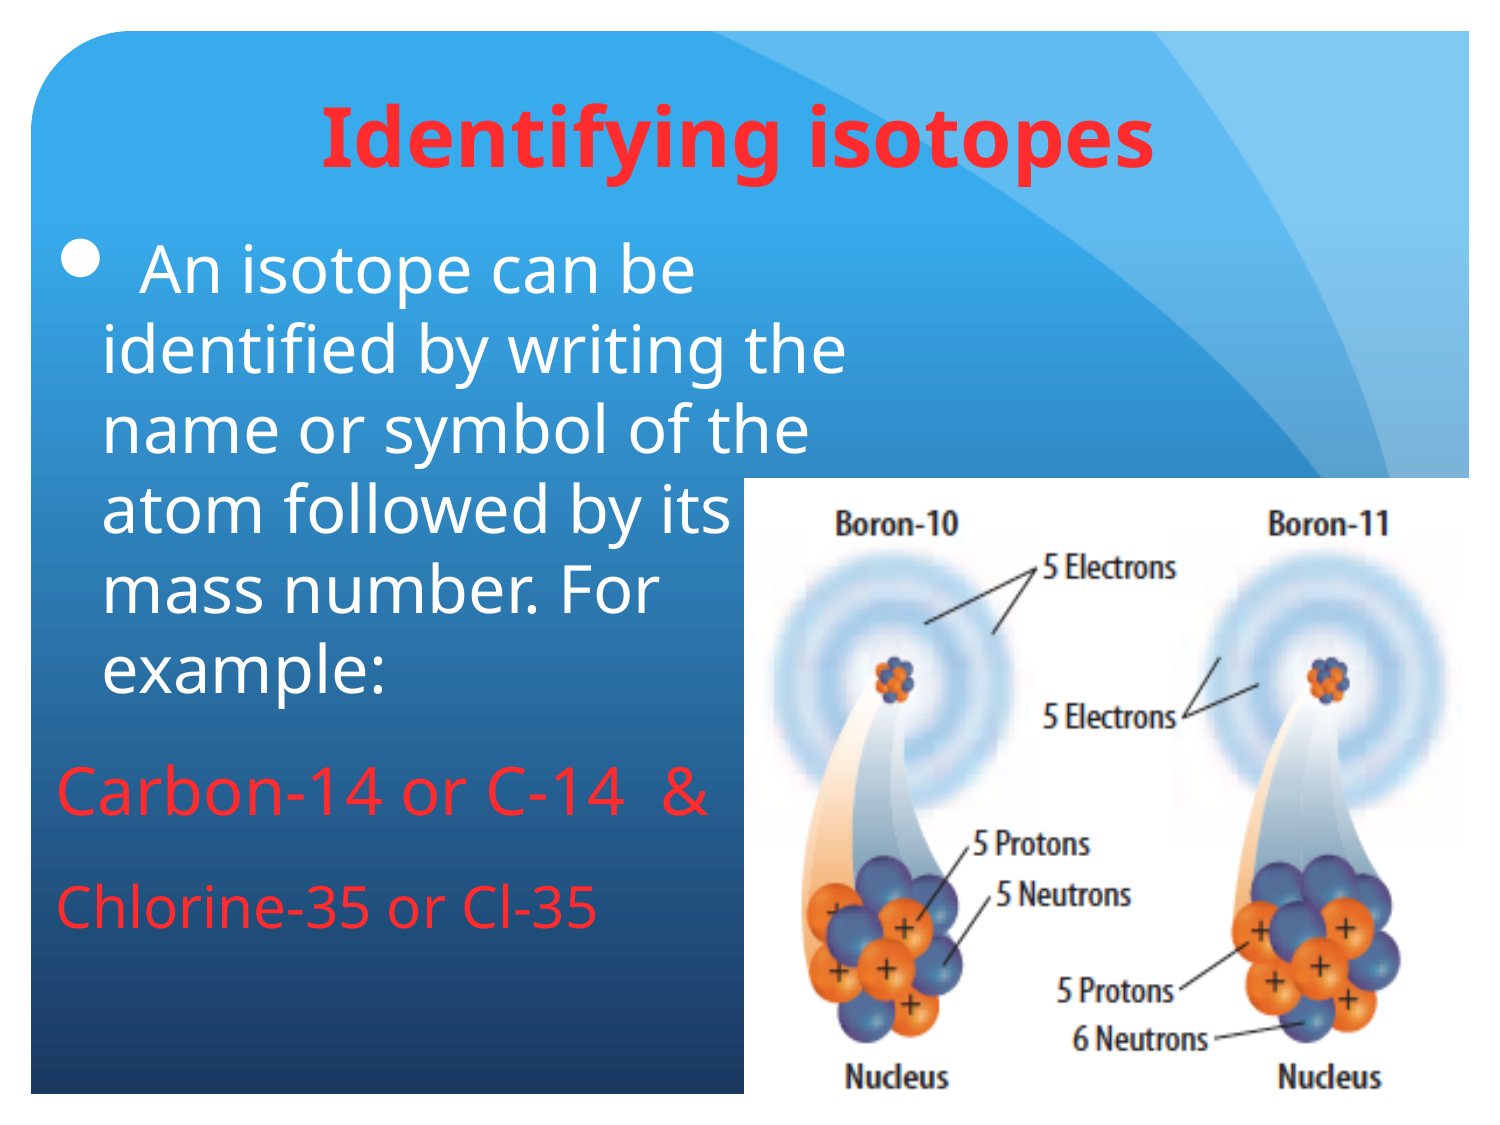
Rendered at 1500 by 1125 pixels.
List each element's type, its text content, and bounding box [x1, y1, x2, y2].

title Identifying isotopes [127, 62, 1372, 193]
picture [24, 30, 1476, 1125]
list An isotope can be identified by writing the name or symbol of the atom followed by its mass number. For example: Carbon-14 or C-14 & Chlorine-35 or Cl-35 [40, 219, 874, 1093]
